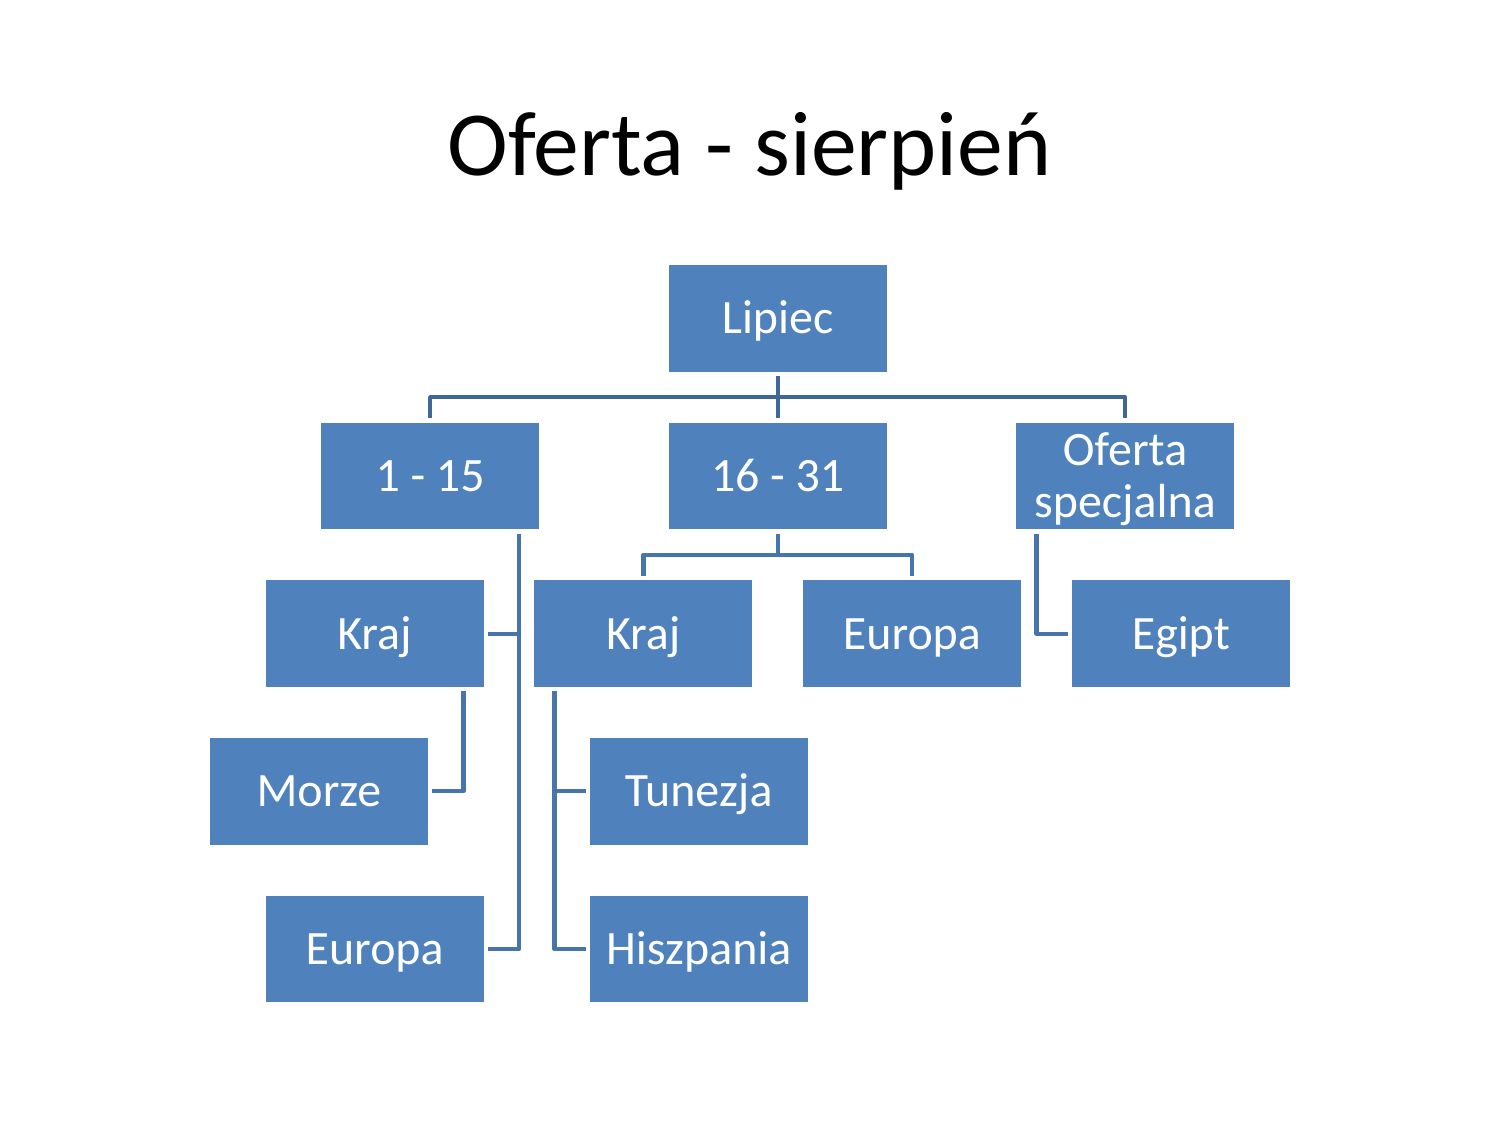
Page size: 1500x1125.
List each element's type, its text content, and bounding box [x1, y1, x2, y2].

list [74, 262, 1426, 1006]
title Oferta - sierpień [75, 45, 1425, 233]
